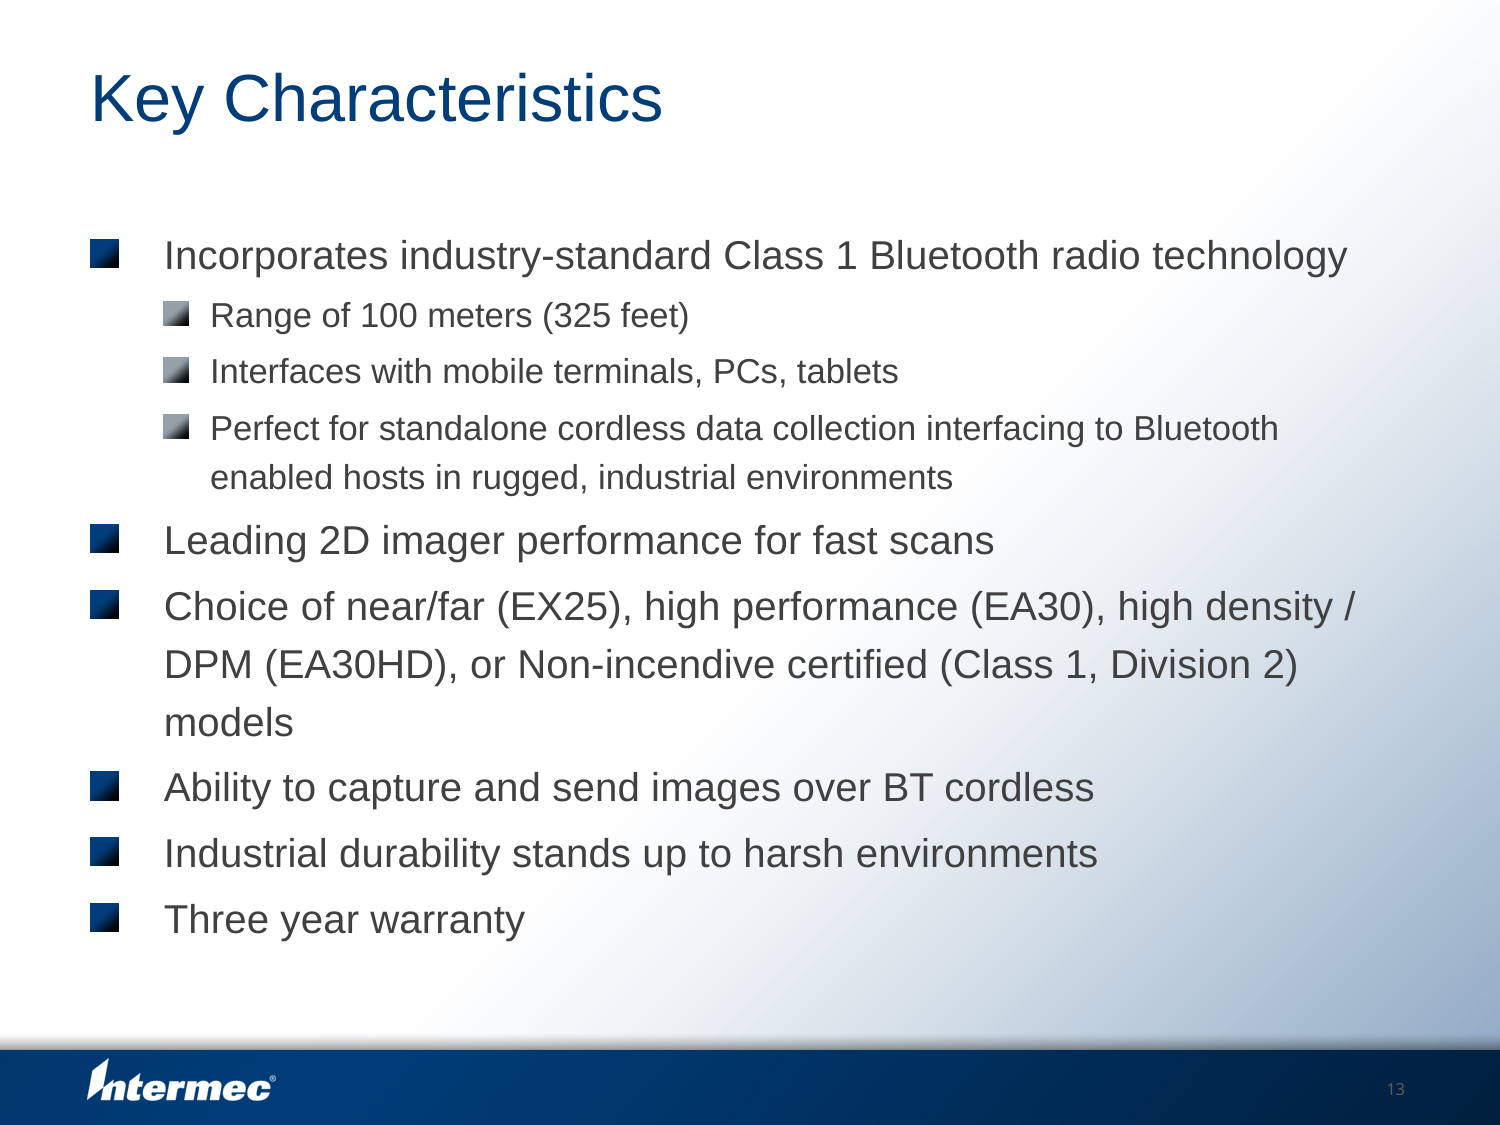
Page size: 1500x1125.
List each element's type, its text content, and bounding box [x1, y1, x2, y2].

list Incorporates industry-standard Class 1 Bluetooth radio technology Range of 100 meters (325 feet) Interfaces with mobile terminals, PCs, tablets Perfect for standalone cordless data collection interfacing to Bluetooth enabled hosts in rugged, industrial environments Leading 2D imager performance for fast scans Choice of near/far (EX25), high performance (EA30), high density / DPM (EA30HD), or Non-incendive certified (Class 1, Division 2) models Ability to capture and send images over BT cordless Industrial durability stands up to harsh environments Three year warranty [75, 212, 1425, 955]
title Key Characteristics [75, 45, 1425, 145]
picture [0, 0, 1500, 1125]
